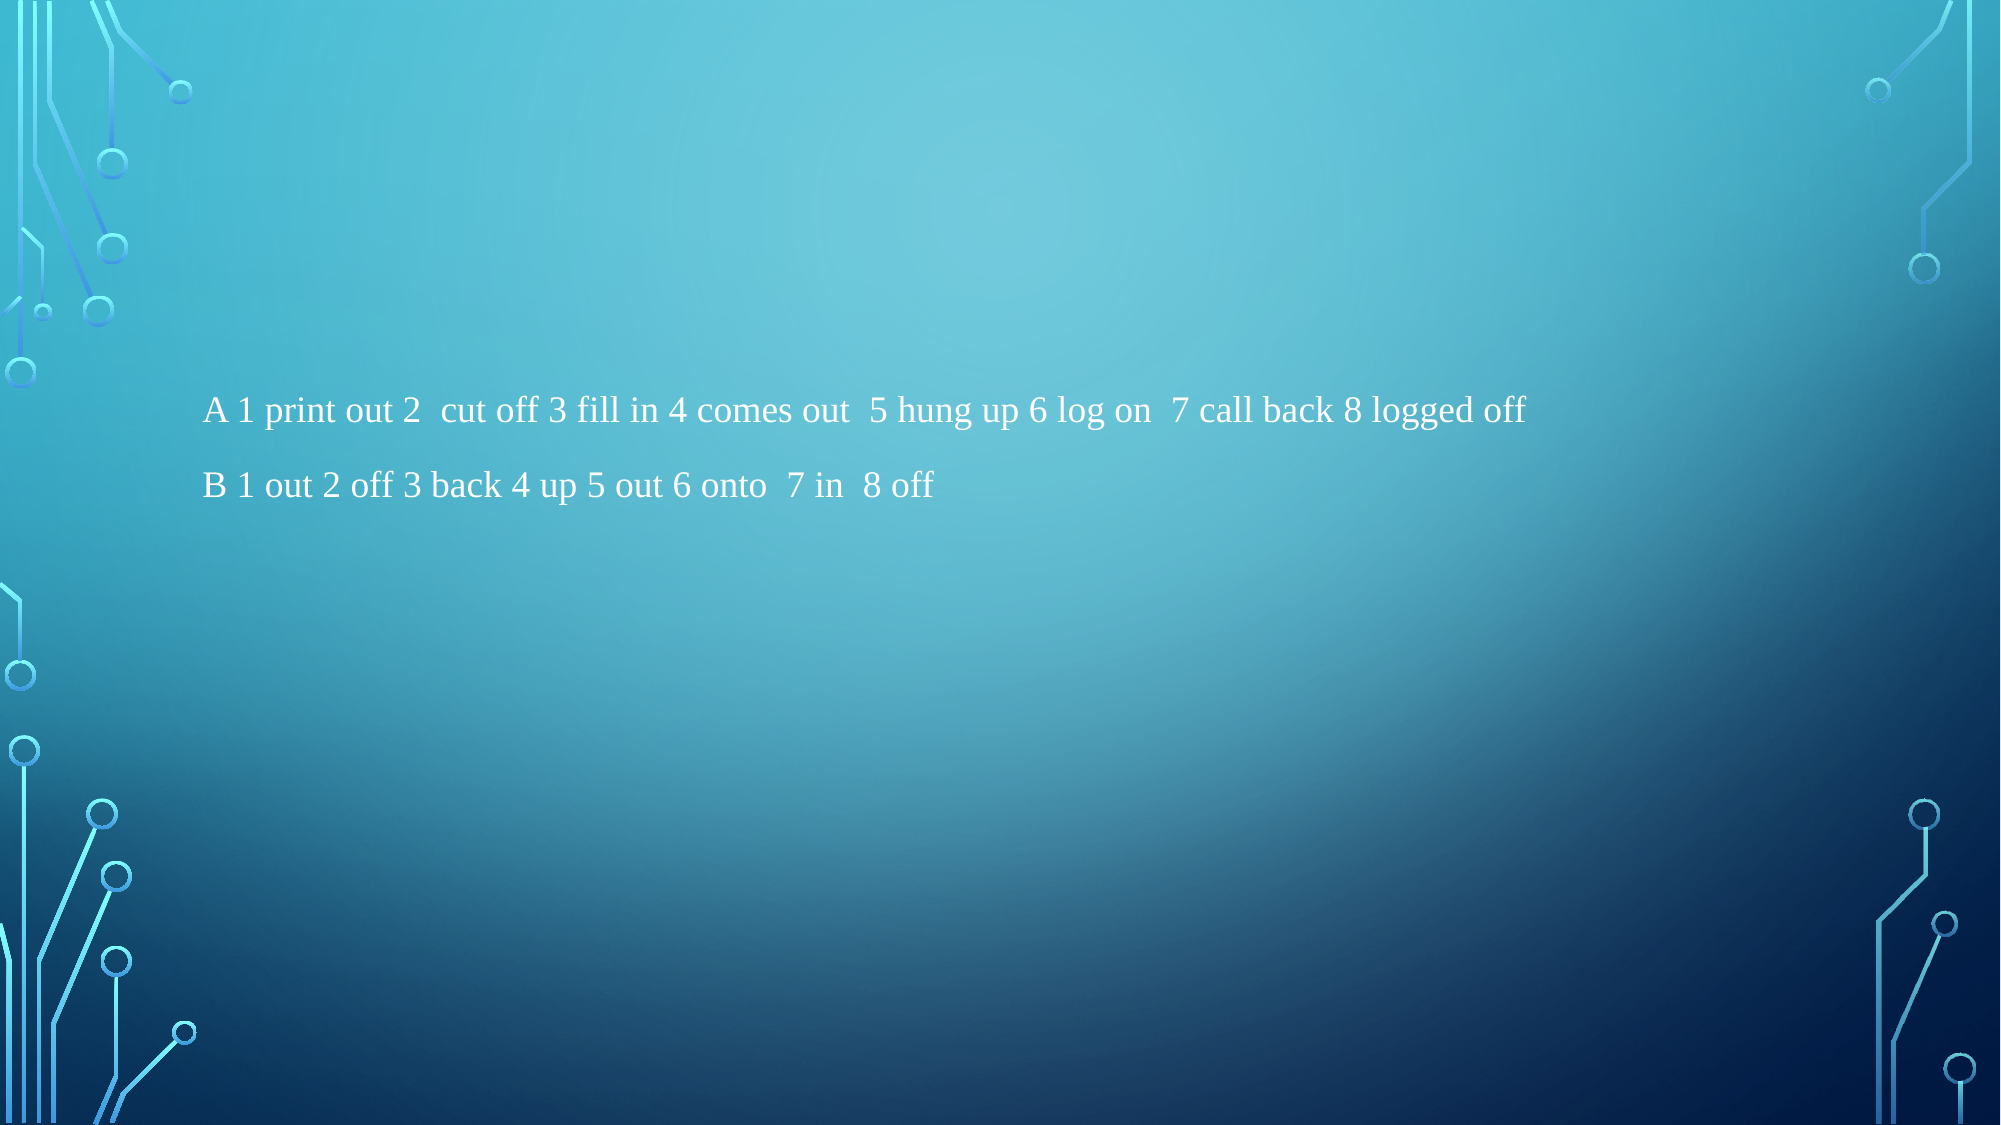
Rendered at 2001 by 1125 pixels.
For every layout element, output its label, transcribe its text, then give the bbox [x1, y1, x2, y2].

list A 1 print out 2 cut off 3 fill in 4 comes out 5 hung up 6 log on 7 call back 8 logged off B 1 out 2 off 3 back 4 up 5 out 6 onto 7 in 8 off [187, 369, 1813, 950]
